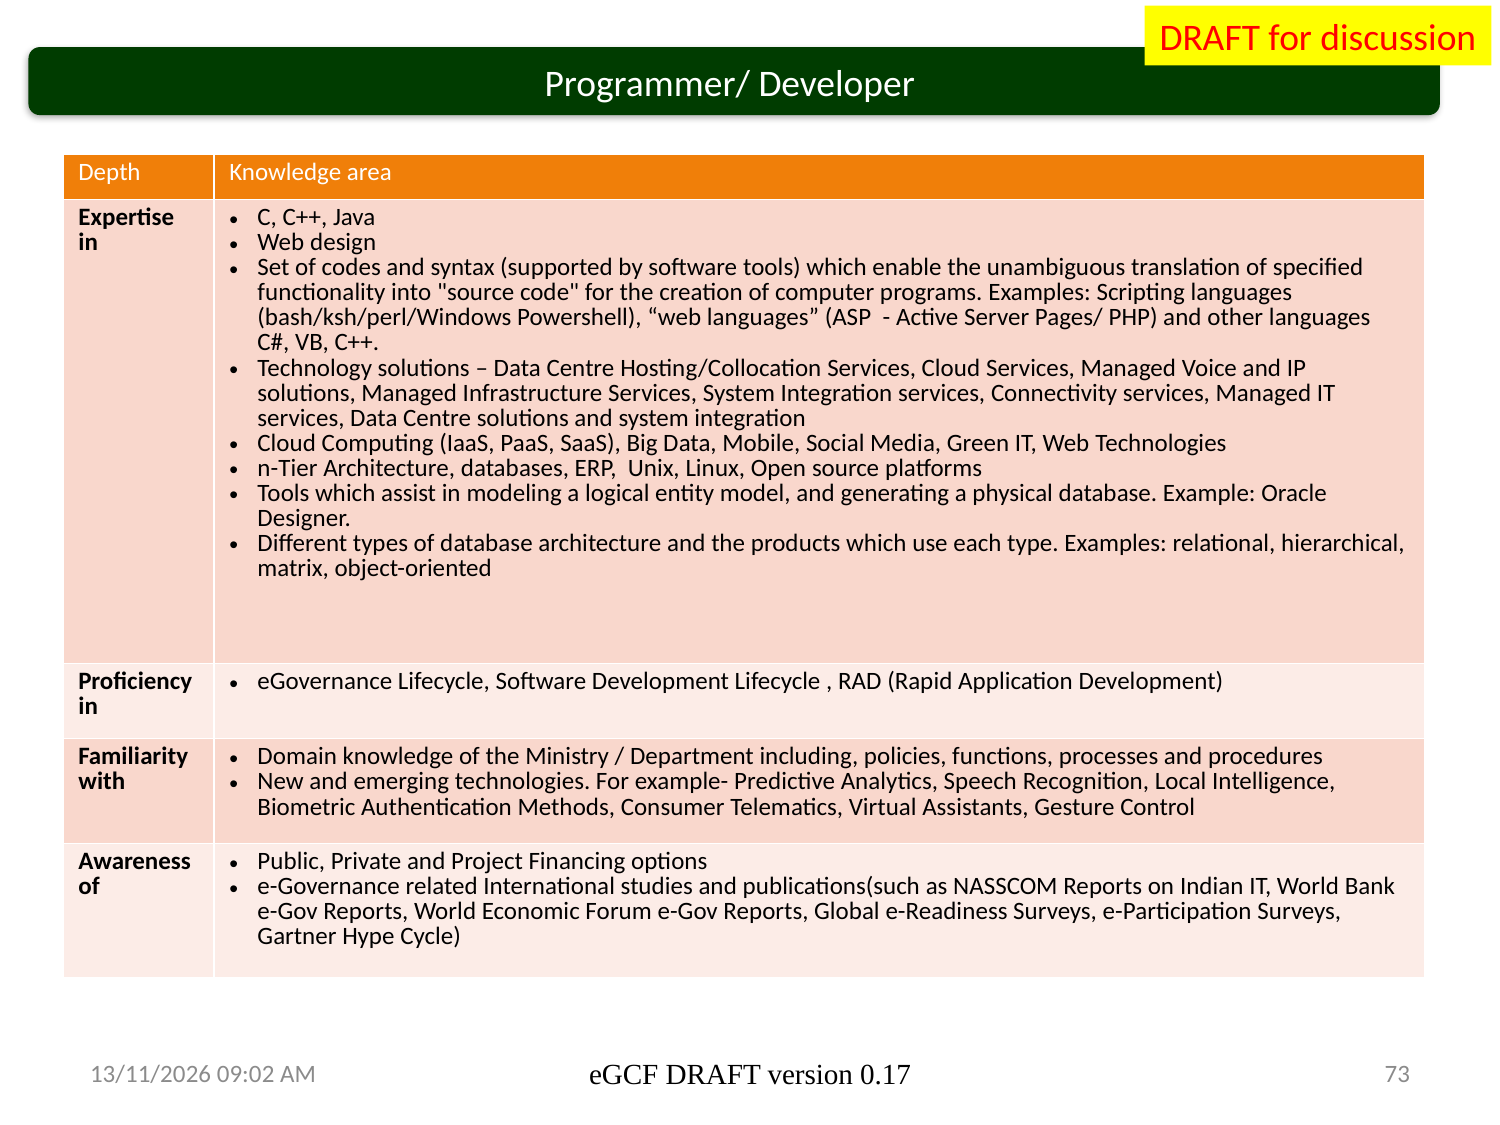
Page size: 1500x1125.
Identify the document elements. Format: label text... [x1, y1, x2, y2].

table_cell Proficiency in [64, 664, 213, 738]
table_cell Domain knowledge of the Ministry / Department including, policies, functions, processes and procedures New and emerging technologies. For example- Predictive Analytics, Speech Recognition, Local Intelligence, Biometric Authentication Methods, Consumer Telematics, Virtual Assistants, Gesture Control [215, 739, 1424, 843]
text_box DRAFT for discussion [1144, 5, 1492, 66]
footer eGCF DRAFT version 0.17 [512, 1042, 988, 1103]
table_header Depth [64, 155, 213, 199]
table_cell Public, Private and Project Financing options e-Governance related International studies and publications(such as NASSCOM Reports on Indian IT, World Bank e-Gov Reports, World Economic Forum e-Gov Reports, Global e-Readiness Surveys, e-Participation Surveys, Gartner Hype Cycle) [215, 844, 1424, 977]
table_header Knowledge area [215, 155, 1424, 199]
table_cell C, C++, Java Web design Set of codes and syntax (supported by software tools) which enable the unambiguous translation of specified functionality into "source code" for the creation of computer programs. Examples: Scripting languages (bash/ksh/perl/Windows Powershell), “web languages” (ASP - Active Server Pages/ PHP) and other languages C#, VB, C++. Technology solutions – Data Centre Hosting/Collocation Services, Cloud Services, Managed Voice and IP solutions, Managed Infrastructure Services, System Integration services, Connectivity services, Managed IT services, Data Centre solutions and system integration Cloud Computing (IaaS, PaaS, SaaS), Big Data, Mobile, Social Media, Green IT, Web Technologies n-Tier Architecture, databases, ERP, Unix, Linux, Open source platforms Tools which assist in modeling a logical entity model, and generating a physical database. Example: Oracle Designer. Different types of database architecture and the products which use each type. Examples: relational, hierarchical, matrix, object-oriented [215, 200, 1424, 663]
table_cell eGovernance Lifecycle, Software Development Lifecycle , RAD (Rapid Application Development) [215, 664, 1424, 738]
table_cell Familiarity with [64, 739, 213, 843]
text_box Programmer/ Developer [27, 46, 1441, 116]
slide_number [75, 1042, 425, 1103]
table_cell Awareness of [64, 844, 213, 977]
table_cell Expertise in [64, 200, 213, 663]
slide_number 73 [1074, 1042, 1425, 1103]
